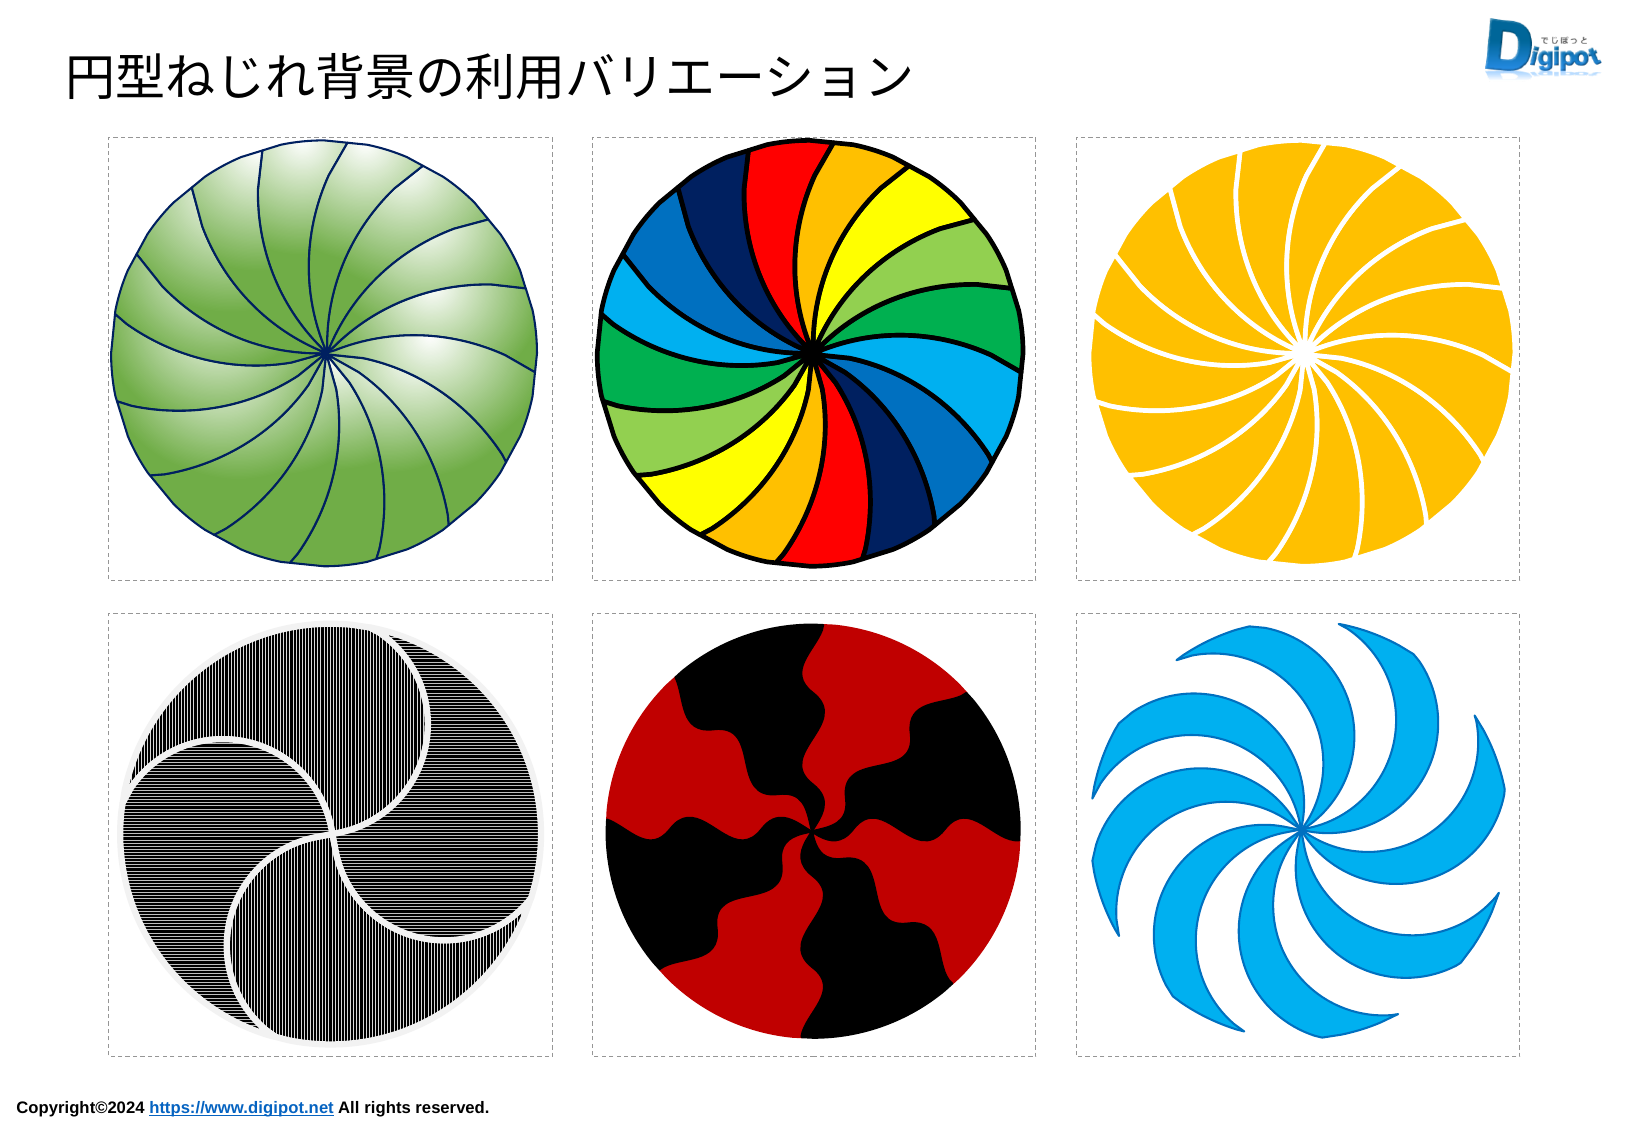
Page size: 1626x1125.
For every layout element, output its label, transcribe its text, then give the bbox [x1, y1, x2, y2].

text_box 円型ねじれ背景の利用バリエーション [50, 38, 929, 113]
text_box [606, 624, 1020, 1038]
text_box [111, 140, 537, 567]
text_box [1092, 624, 1505, 1038]
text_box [597, 140, 1023, 567]
picture [1485, 18, 1602, 82]
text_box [1088, 140, 1515, 567]
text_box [120, 623, 541, 1045]
